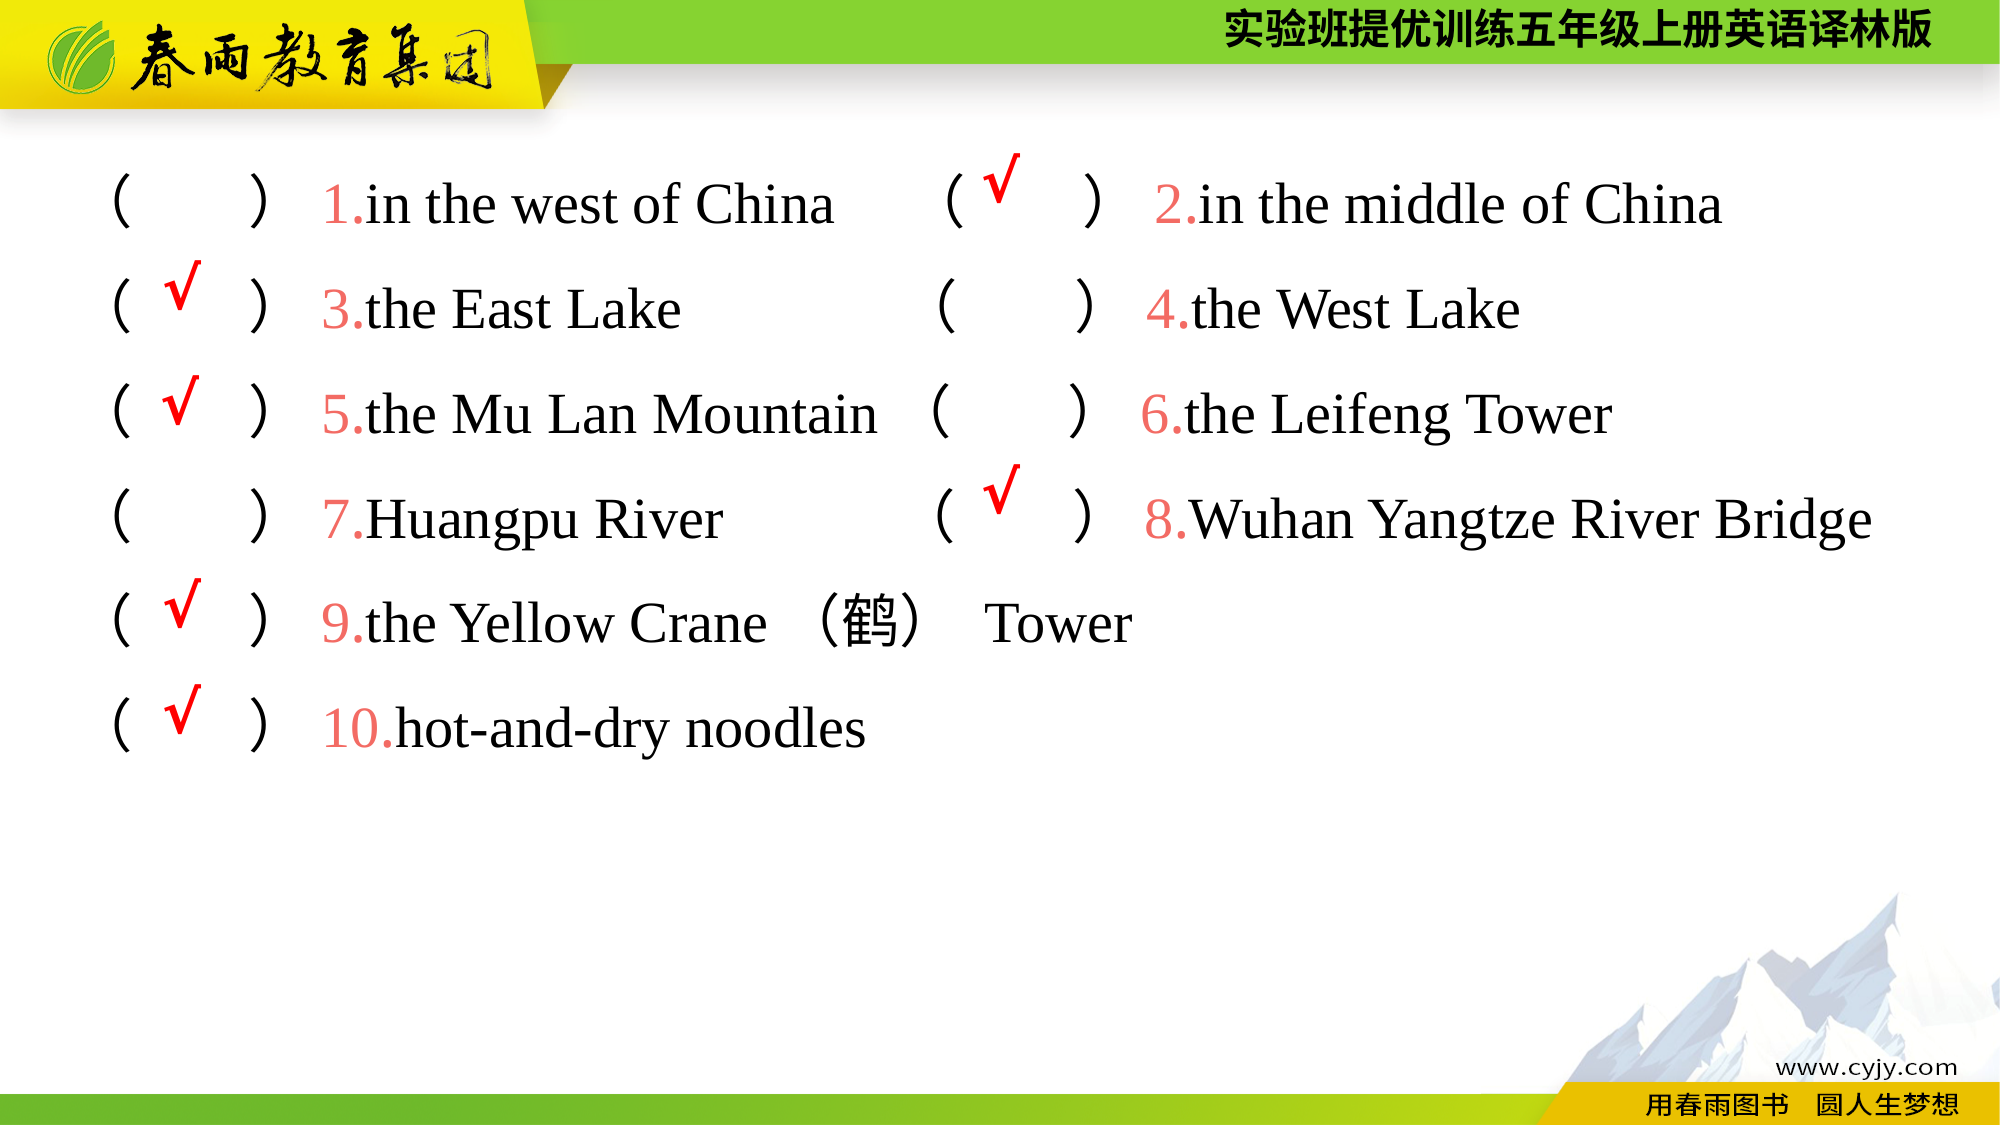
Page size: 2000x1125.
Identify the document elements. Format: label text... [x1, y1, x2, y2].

text_box √ [145, 358, 214, 444]
text_box √ [966, 137, 1036, 222]
text_box √ [966, 448, 1036, 533]
list （ ）1.in the west of China （ ）2.in the middle of China （ ）3.the East Lake （ ）4.the West Lake （ ）5.the Mu Lan Mountain（ ）6.the Leifeng Tower （ ）7.Huangpu River （ ）8.Wuhan Yangtze River Bridge （ ）9.the Yellow Crane（鹤） Tower （ ）10.hot-and-dry noodles [59, 122, 1944, 774]
text_box √ [147, 561, 217, 646]
text_box √ [147, 667, 217, 753]
picture [0, 0, 2000, 1125]
text_box √ [147, 243, 217, 329]
